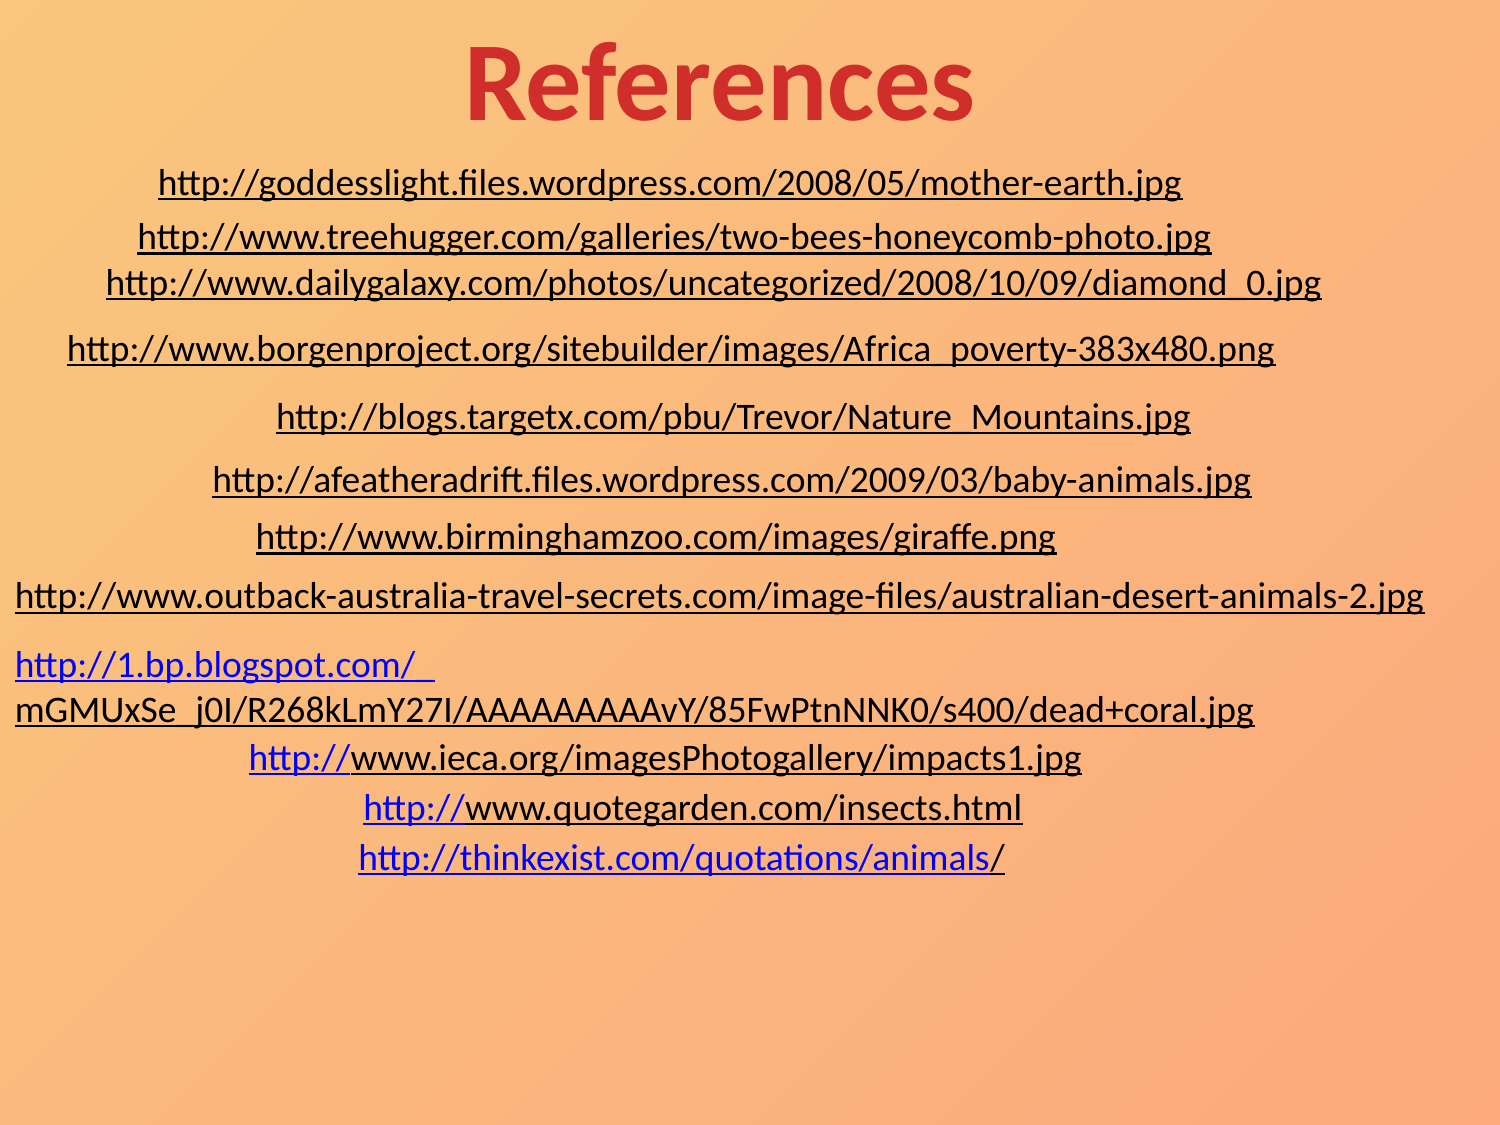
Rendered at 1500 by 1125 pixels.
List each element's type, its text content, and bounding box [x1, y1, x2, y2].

text_box http://afeatheradrift.files.wordpress.com/2009/03/baby-animals.jpg [197, 448, 1271, 508]
text_box http://www.ieca.org/imagesPhotogallery/impacts1.jpg [234, 725, 1230, 786]
text_box http://www.birminghamzoo.com/images/giraffe.png [240, 504, 1169, 563]
text_box http://www.outback-australia-travel-secrets.com/image-files/australian-desert-animals-2.jpg [0, 563, 1500, 624]
text_box http://thinkexist.com/quotations/animals/ [343, 825, 1029, 886]
text_box http://www.borgenproject.org/sitebuilder/images/Africa_poverty-383x480.png [52, 316, 1430, 376]
text_box http://www.treehugger.com/galleries/two-bees-honeycomb-photo.jpg [122, 204, 1312, 250]
text_box http://www.dailygalaxy.com/photos/uncategorized/2008/10/09/diamond_0.jpg [90, 250, 1403, 311]
text_box http://goddesslight.files.wordpress.com/2008/05/mother-earth.jpg [143, 150, 1500, 211]
text_box http://1.bp.blogspot.com/_mGMUxSe_j0I/R268kLmY27I/AAAAAAAAAvY/85FwPtnNNK0/s400/dead+coral.jpg [0, 632, 1500, 737]
text_box http://blogs.targetx.com/pbu/Trevor/Nature_Mountains.jpg [261, 384, 1225, 445]
text_box References [449, 0, 992, 150]
text_box http://www.quotegarden.com/insects.html [348, 775, 1047, 836]
